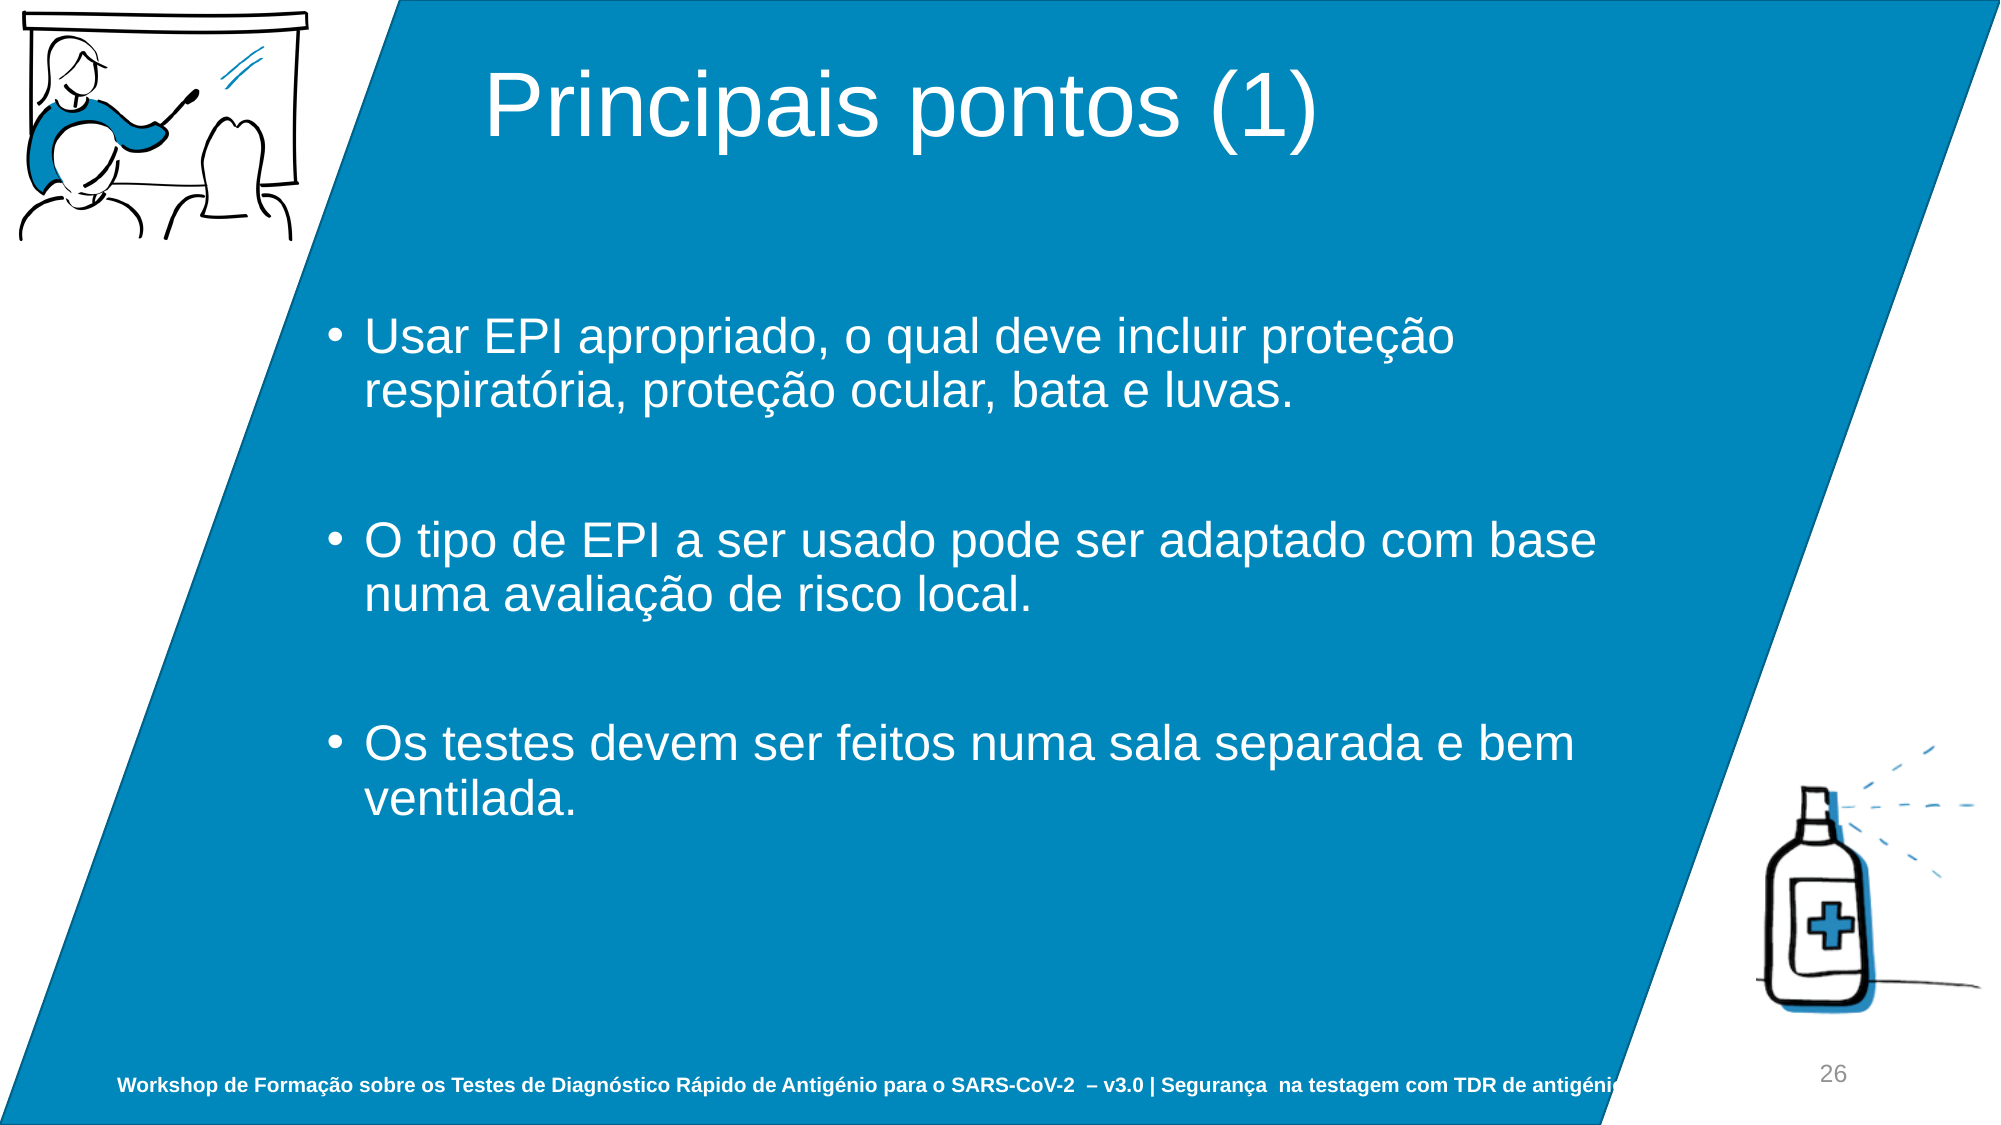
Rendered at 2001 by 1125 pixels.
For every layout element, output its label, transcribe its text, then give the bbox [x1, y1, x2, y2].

picture [0, 0, 325, 255]
text_box Principais pontos (1) [468, 49, 1505, 205]
picture [1756, 713, 1993, 1021]
text_box Workshop de Formação sobre os Testes de Diagnóstico Rápido de Antigénio para o SARS-CoV-2 – v3.0 | Segurança na testagem com TDR de antigénio para o SARS-CoV-2 [116, 1042, 1922, 1125]
text_box Usar EPI apropriado, o qual deve incluir proteção respiratória, proteção ocular, bata e luvas. O tipo de EPI a ser usado pode ser adaptado com base numa avaliação de risco local. Os testes devem ser feitos numa sala separada e bem ventilada. [311, 303, 1728, 1032]
text_box [0, 0, 2000, 1125]
